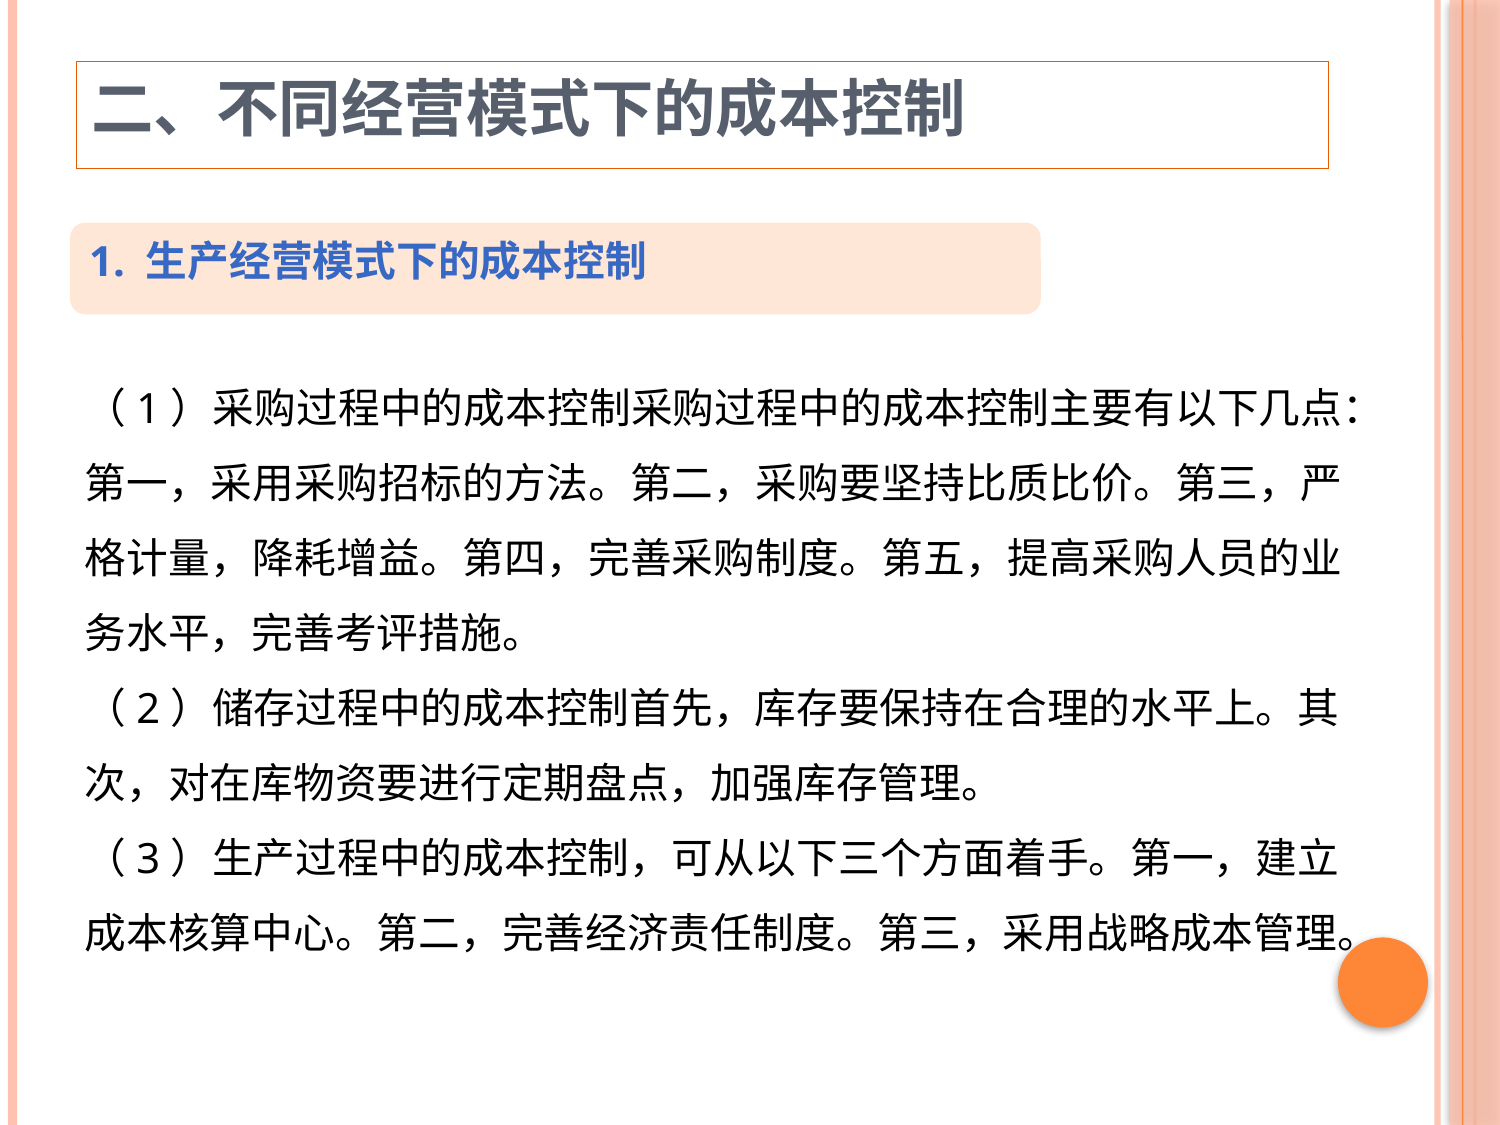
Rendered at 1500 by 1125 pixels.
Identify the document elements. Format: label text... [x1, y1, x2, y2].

text_box （1）采购过程中的成本控制采购过程中的成本控制主要有以下几点：第一，采用采购招标的方法。第二，采购要坚持比质比价。第三，严格计量，降耗增益。第四，完善采购制度。第五，提高采购人员的业务水平，完善考评措施。 （2）储存过程中的成本控制首先，库存要保持在合理的水平上。其次，对在库物资要进行定期盘点，加强库存管理。 （3）生产过程中的成本控制，可从以下三个方面着手。第一，建立成本核算中心。第二，完善经济责任制度。第三，采用战略成本管理。 [69, 349, 1358, 965]
text_box 二、不同经营模式下的成本控制 [76, 61, 1329, 169]
text_box 1. 生产经营模式下的成本控制 [69, 222, 1041, 315]
